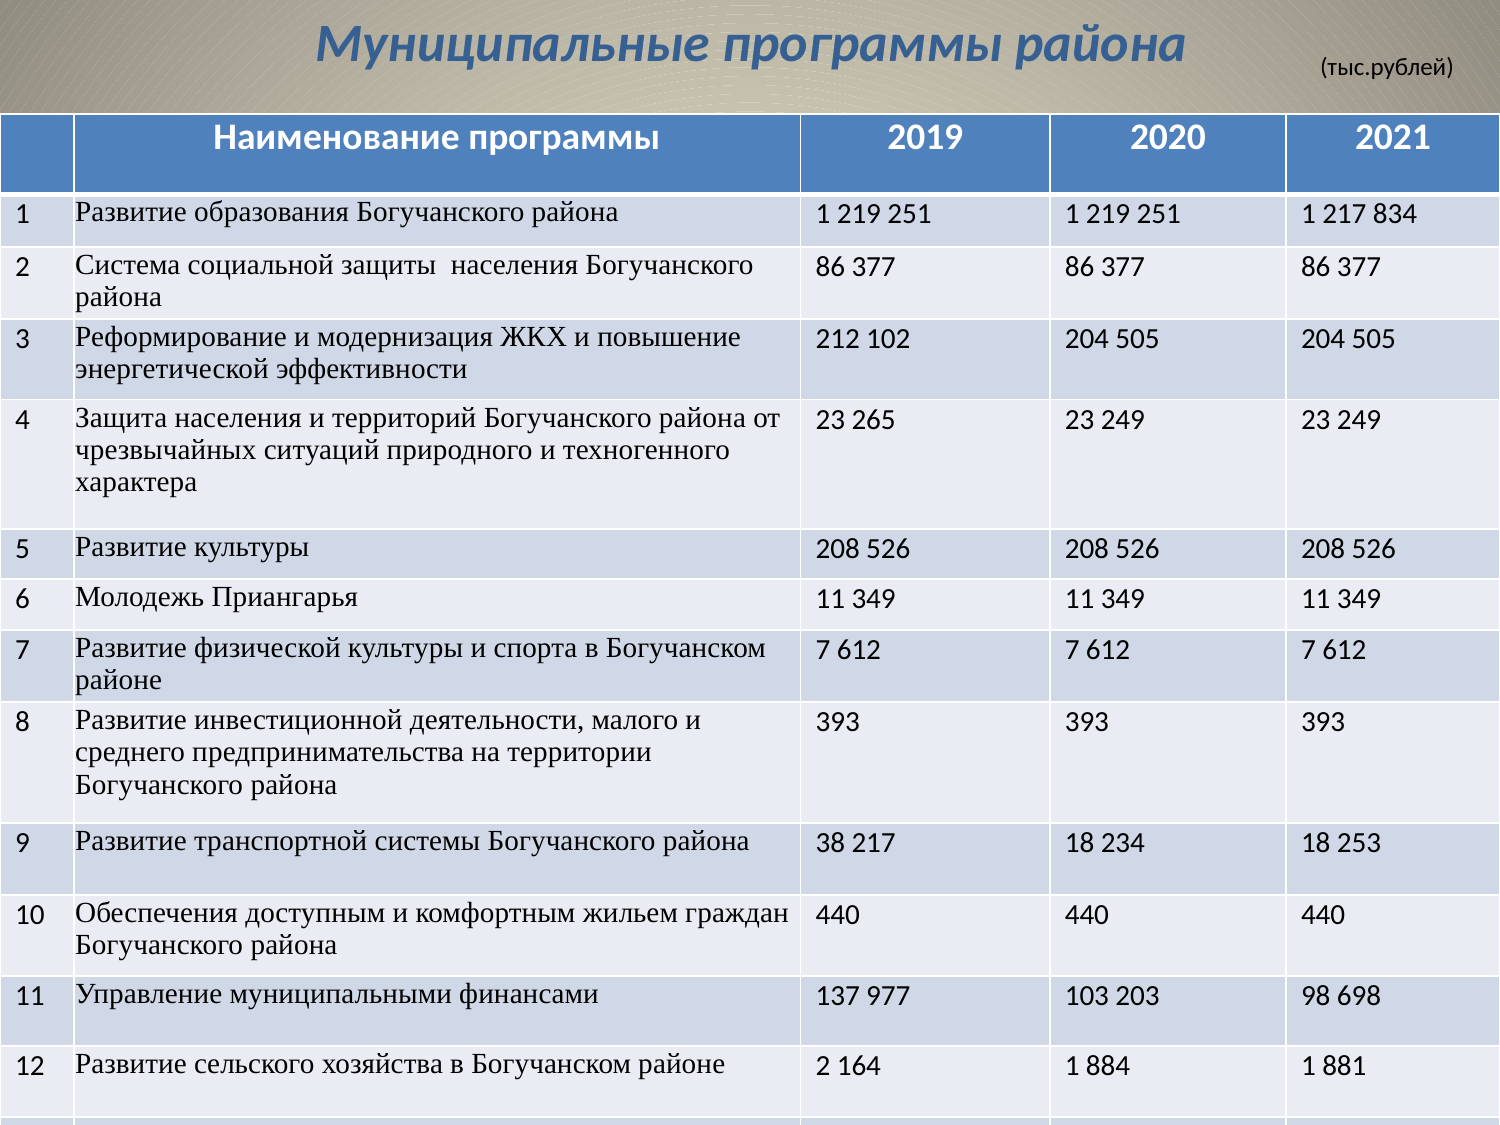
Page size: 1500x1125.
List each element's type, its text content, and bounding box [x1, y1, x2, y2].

table_cell 204 505 [1287, 320, 1499, 399]
table_cell Система социальной защиты населения Богучанского района [75, 248, 800, 318]
table_cell 212 102 [801, 320, 1049, 399]
table_cell Молодежь Приангарья [75, 580, 800, 629]
table_cell 1 [1, 197, 73, 246]
table_header Наименование программы [75, 115, 800, 192]
table_cell Развитие транспортной системы Богучанского района [75, 824, 800, 894]
table_cell Реформирование и модернизация ЖКХ и повышение энергетической эффективности [75, 320, 800, 399]
table_cell 23 265 [801, 400, 1049, 528]
table_cell 12 [1, 1047, 73, 1116]
table_cell 11 349 [801, 580, 1049, 629]
table_cell 4 [1, 400, 73, 528]
table_cell Всего [75, 1118, 800, 1125]
table_cell 7 [1, 631, 73, 701]
table_cell Развитие физической культуры и спорта в Богучанском районе [75, 631, 800, 701]
table_cell 2 164 [801, 1047, 1049, 1116]
table_cell Развитие образования Богучанского района [75, 197, 800, 246]
table_cell 137 977 [801, 977, 1049, 1045]
table_cell 440 [801, 896, 1049, 975]
table_cell 2 [1, 248, 73, 318]
table_cell 6 [1, 580, 73, 629]
table_cell 1 217 834 [1287, 197, 1499, 246]
table_cell 208 526 [1287, 530, 1499, 578]
table_cell 1 219 251 [801, 197, 1049, 246]
table_header [1, 115, 73, 192]
table_cell 23 249 [1051, 400, 1285, 528]
table_cell 440 [1287, 896, 1499, 975]
table_cell Развитие инвестиционной деятельности, малого и среднего предпринимательства на территории Богучанского района [75, 703, 800, 822]
table_cell 3 [1, 320, 73, 399]
table_header 2020 [1051, 115, 1285, 192]
table_cell 440 [1051, 896, 1285, 975]
table_cell 393 [801, 703, 1049, 822]
table_cell 204 505 [1051, 320, 1285, 399]
table_cell 1 885 022 [1051, 1118, 1285, 1125]
table_cell 103 203 [1051, 977, 1285, 1045]
table_cell 11 349 [1287, 580, 1499, 629]
table_cell 18 234 [1051, 824, 1285, 894]
table_cell Защита населения и территорий Богучанского района от чрезвычайных ситуаций природного и техногенного характера [75, 400, 800, 528]
table_cell 11 349 [1051, 580, 1285, 629]
table_cell 10 [1, 896, 73, 975]
table_cell 208 526 [801, 530, 1049, 578]
table_cell 86 377 [1051, 248, 1285, 318]
table_cell [1, 1118, 73, 1125]
table_cell Управление муниципальными финансами [75, 977, 800, 1045]
table_cell 86 377 [801, 248, 1049, 318]
table_cell 9 [1, 824, 73, 894]
table_cell 1 884 [1051, 1047, 1285, 1116]
table_cell 7 612 [801, 631, 1049, 701]
title Муниципальные программы района [76, 0, 1427, 81]
table_cell Развитие сельского хозяйства в Богучанском районе [75, 1047, 800, 1116]
table_cell Обеспечения доступным и комфортным жильем граждан Богучанского района [75, 896, 800, 975]
table_cell 38 217 [801, 824, 1049, 894]
table_cell 1 947 673 [801, 1118, 1049, 1125]
table_cell 393 [1287, 703, 1499, 822]
table_cell 11 [1, 977, 73, 1045]
table_cell 7 612 [1051, 631, 1285, 701]
table_cell 1 879 117 [1287, 1118, 1499, 1125]
table_cell 18 253 [1287, 824, 1499, 894]
text_box (тыс.рублей) [1305, 42, 1500, 88]
table_cell 208 526 [1051, 530, 1285, 578]
table_cell 5 [1, 530, 73, 578]
table_cell 8 [1, 703, 73, 822]
table_header 2021 [1287, 115, 1499, 192]
table_cell 23 249 [1287, 400, 1499, 528]
table_header 2019 [801, 115, 1049, 192]
table_cell 393 [1051, 703, 1285, 822]
table_cell 1 881 [1287, 1047, 1499, 1116]
table_cell 7 612 [1287, 631, 1499, 701]
table_cell 98 698 [1287, 977, 1499, 1045]
table_cell 86 377 [1287, 248, 1499, 318]
table_cell 1 219 251 [1051, 197, 1285, 246]
table_cell Развитие культуры [75, 530, 800, 578]
